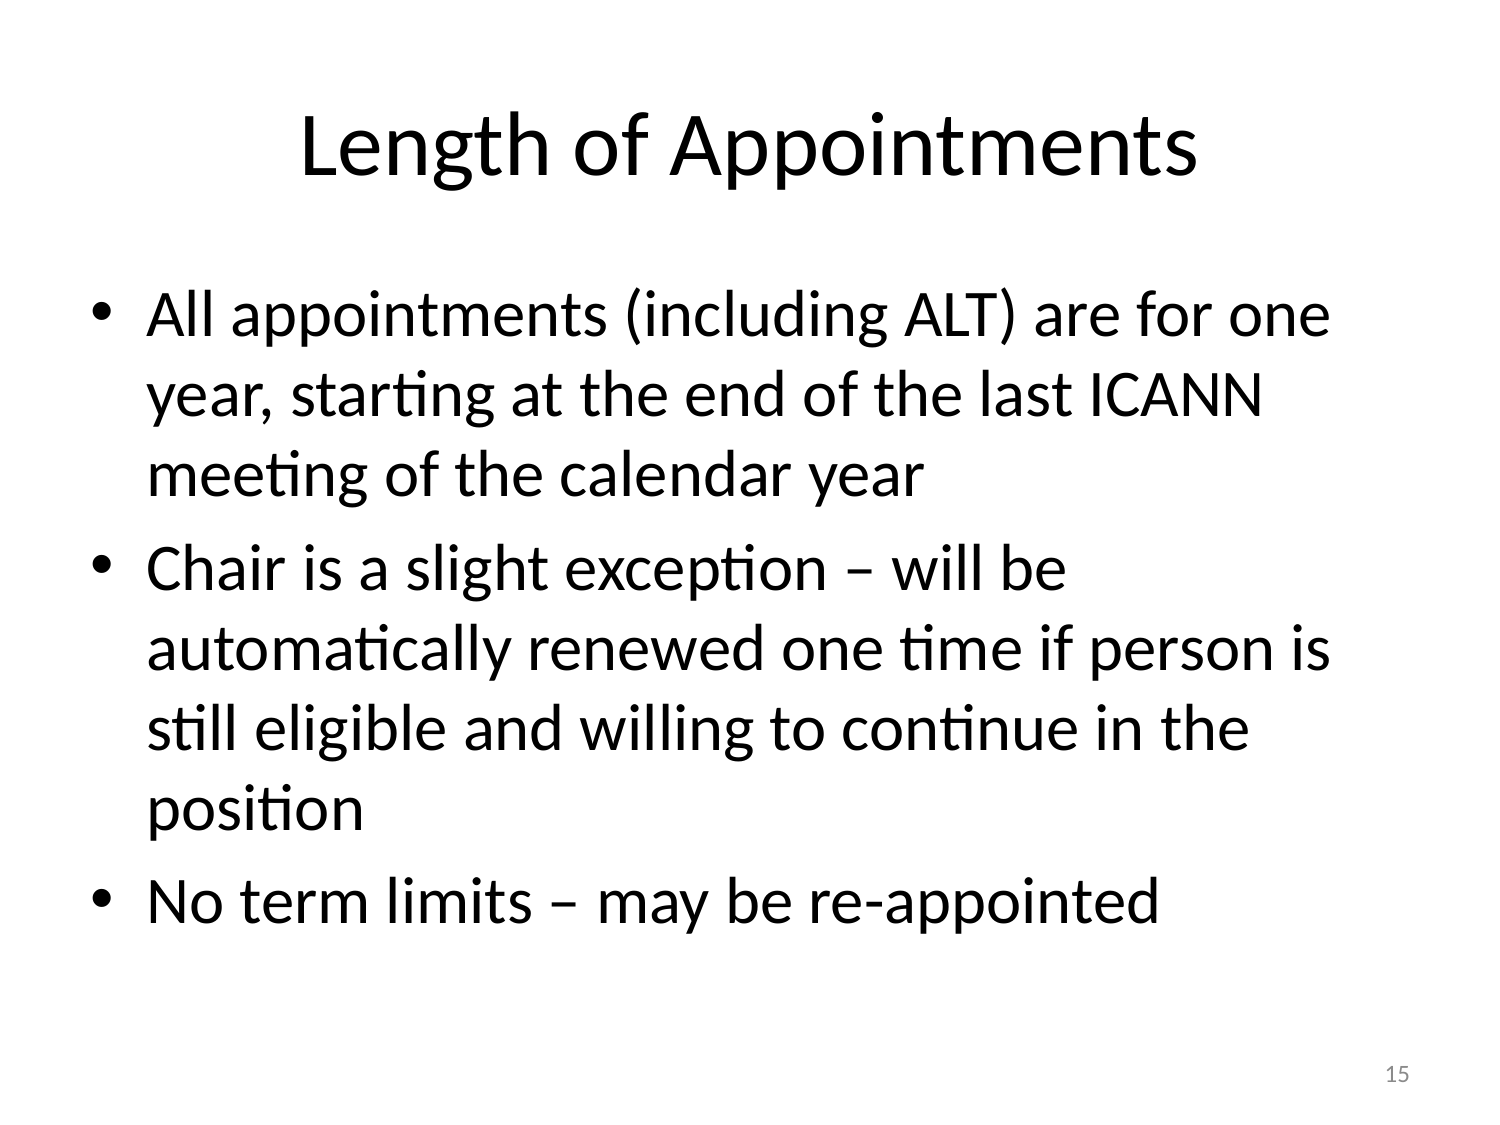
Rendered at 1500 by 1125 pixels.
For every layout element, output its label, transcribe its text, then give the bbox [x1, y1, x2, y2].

list All appointments (including ALT) are for one year, starting at the end of the last ICANN meeting of the calendar year Chair is a slight exception – will be automatically renewed one time if person is still eligible and willing to continue in the position No term limits – may be re-appointed [75, 262, 1425, 1005]
title Length of Appointments [75, 45, 1425, 233]
slide_number 15 [1074, 1042, 1425, 1103]
